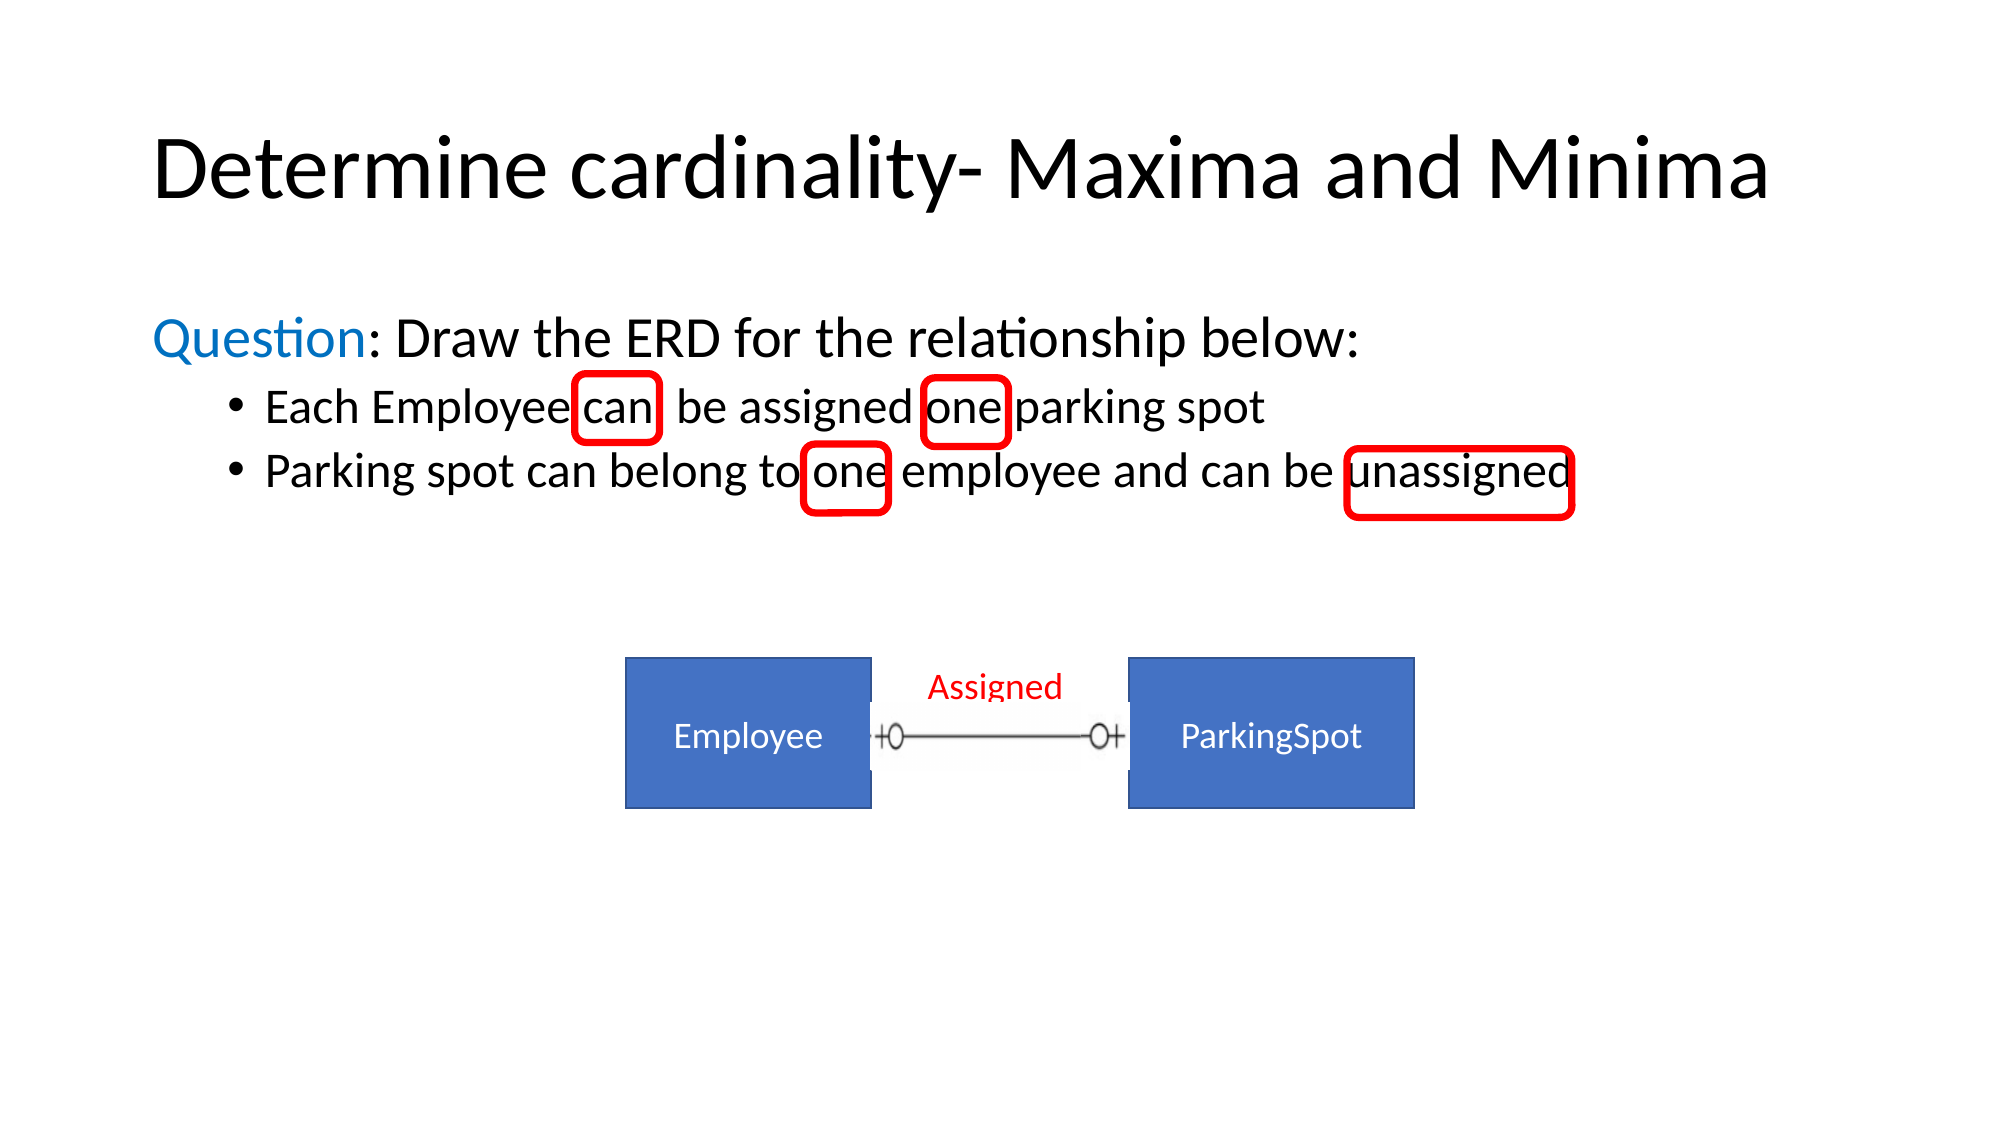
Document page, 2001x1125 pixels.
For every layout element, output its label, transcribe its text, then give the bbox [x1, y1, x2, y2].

text_box ParkingSpot [1128, 657, 1415, 809]
text_box [802, 443, 890, 514]
list Question: Draw the ERD for the relationship below: Each Employee can be assigned one parking spot Parking spot can belong to one employee and can be unassigned [137, 299, 1863, 659]
text_box [1346, 447, 1573, 519]
text_box Assigned [912, 654, 1087, 702]
text_box Employee [625, 657, 872, 809]
title Determine cardinality- Maxima and Minima [137, 59, 1863, 278]
text_box [922, 376, 1010, 448]
picture [870, 702, 1130, 770]
text_box [573, 372, 661, 444]
